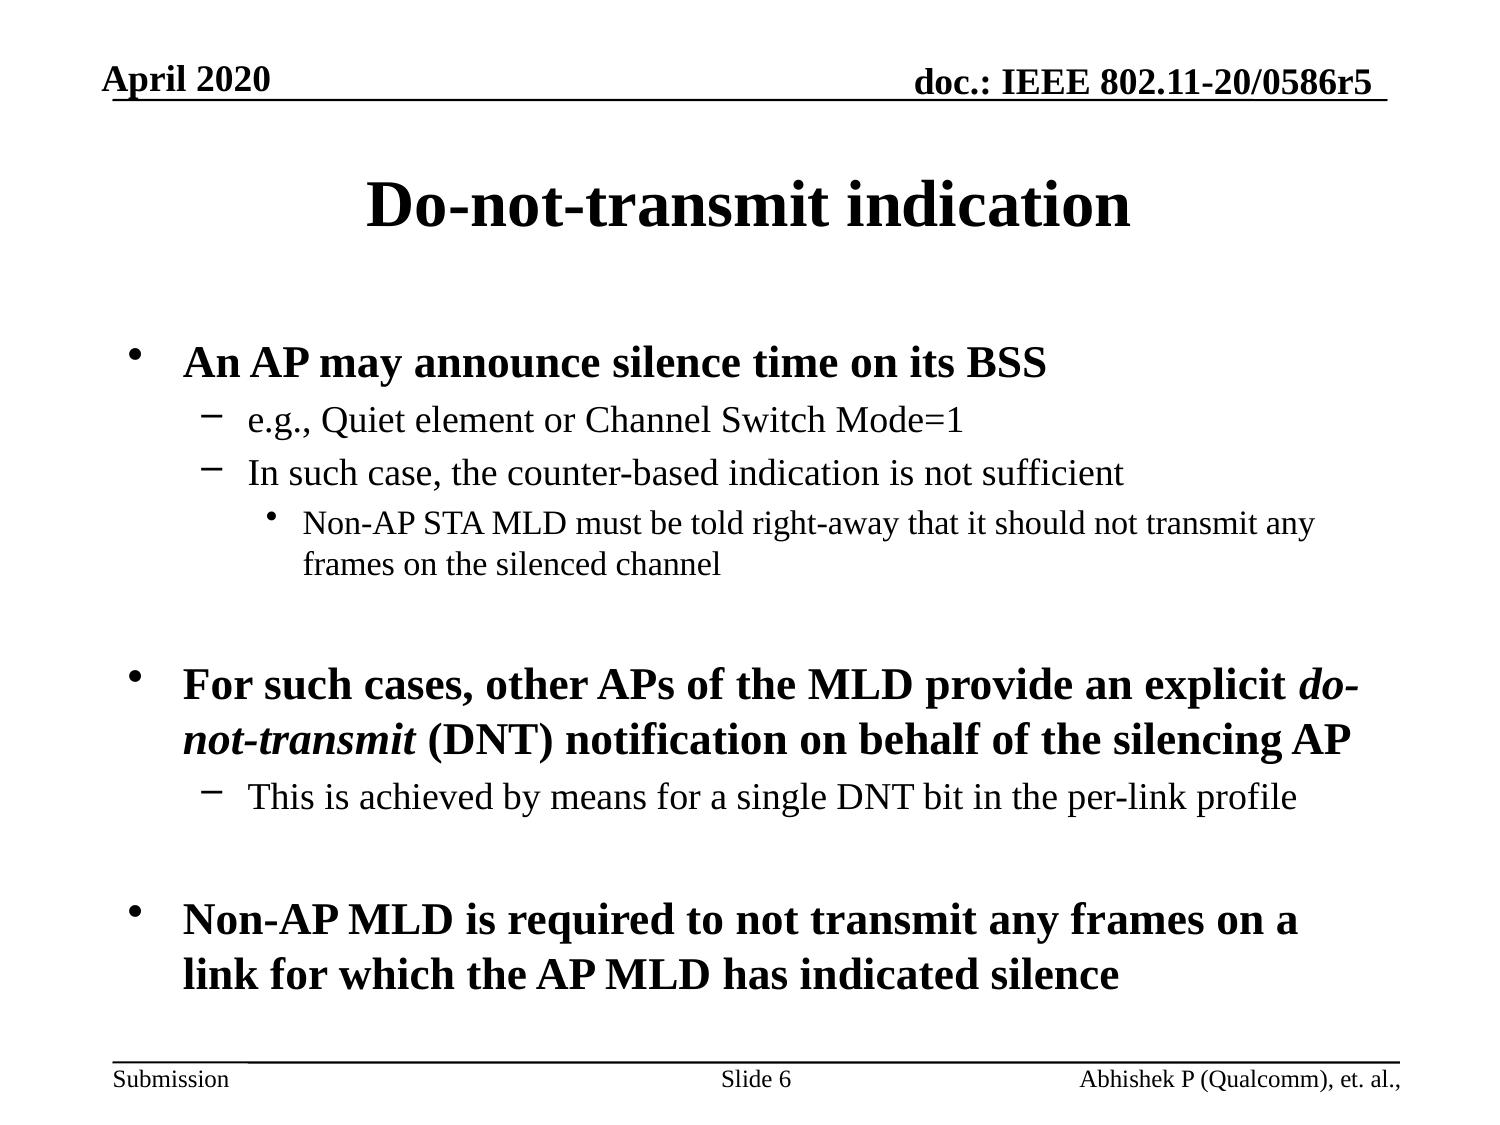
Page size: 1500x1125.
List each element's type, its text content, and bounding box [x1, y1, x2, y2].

list An AP may announce silence time on its BSS e.g., Quiet element or Channel Switch Mode=1 In such case, the counter-based indication is not sufficient Non-AP STA MLD must be told right-away that it should not transmit any frames on the silenced channel For such cases, other APs of the MLD provide an explicit do-not-transmit (DNT) notification on behalf of the silencing AP This is achieved by means for a single DNT bit in the per-link profile Non-AP MLD is required to not transmit any frames on a link for which the AP MLD has indicated silence [112, 324, 1402, 1051]
footer Abhishek P (Qualcomm), et. al., [949, 1061, 1402, 1093]
title Do-not-transmit indication [112, 112, 1388, 288]
slide_number Slide 6 [712, 1061, 801, 1093]
